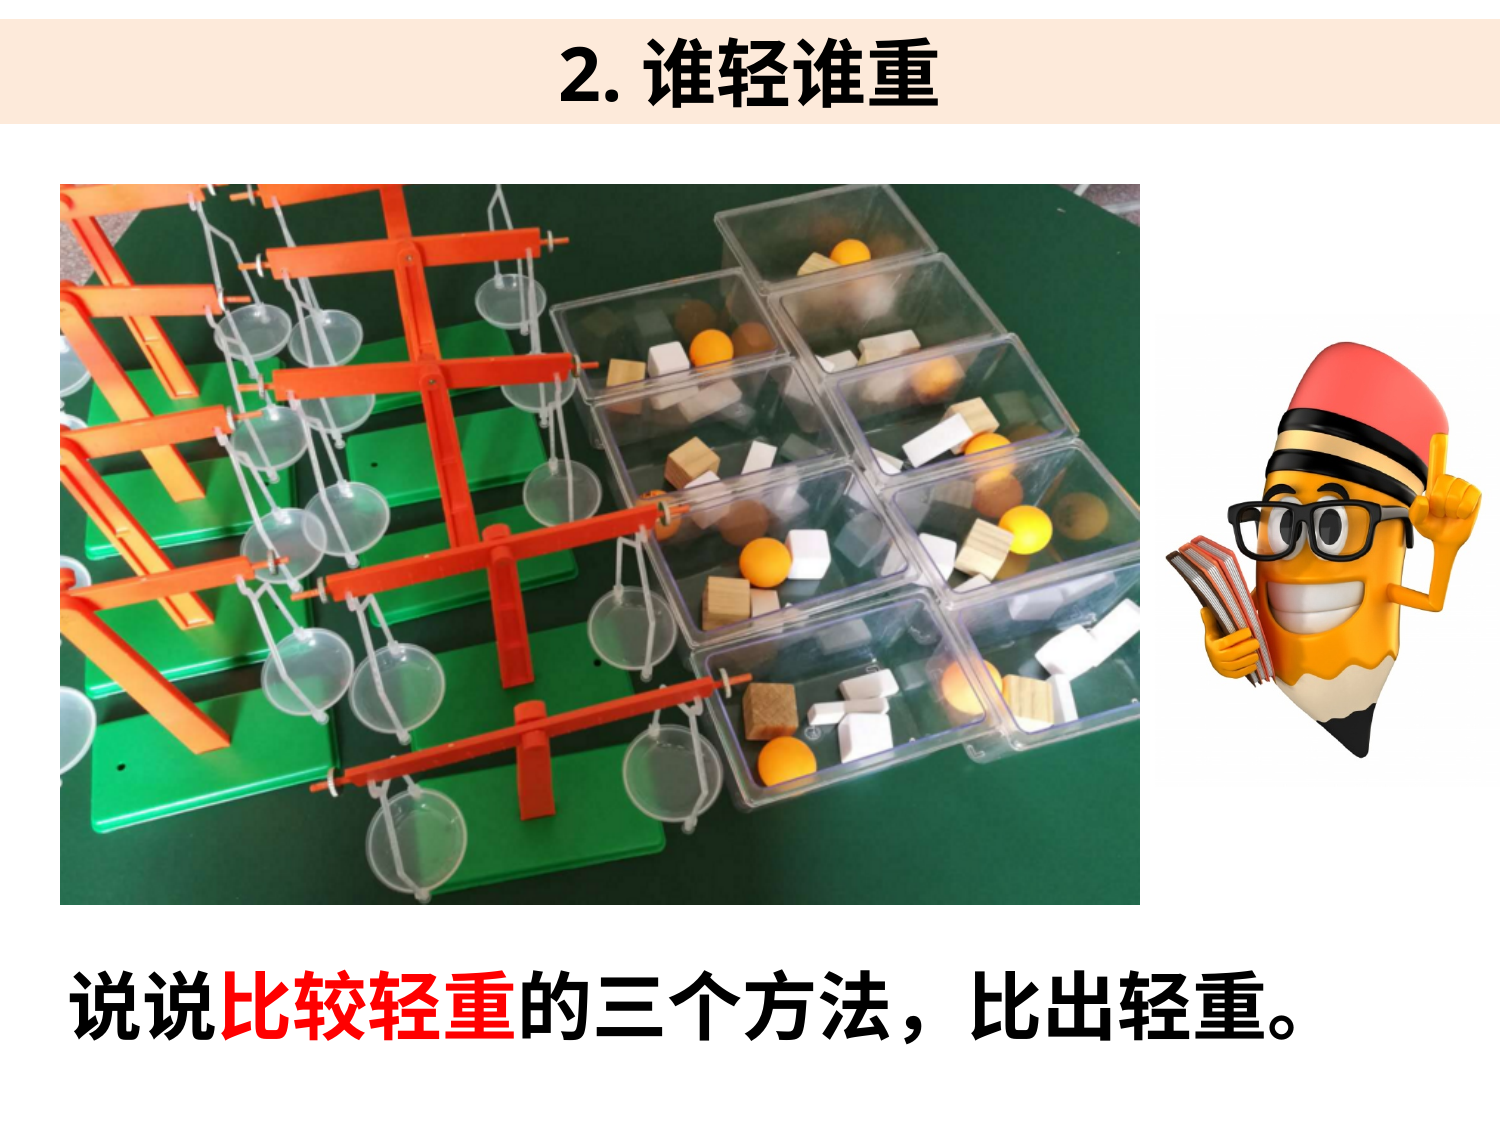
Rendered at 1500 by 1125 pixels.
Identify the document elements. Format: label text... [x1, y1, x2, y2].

text_box 2.谁轻谁重 [0, 19, 1500, 124]
text_box 说说比较轻重的三个方法，比出轻重。 [53, 952, 1500, 1057]
picture [60, 184, 1141, 906]
picture [1155, 314, 1500, 788]
